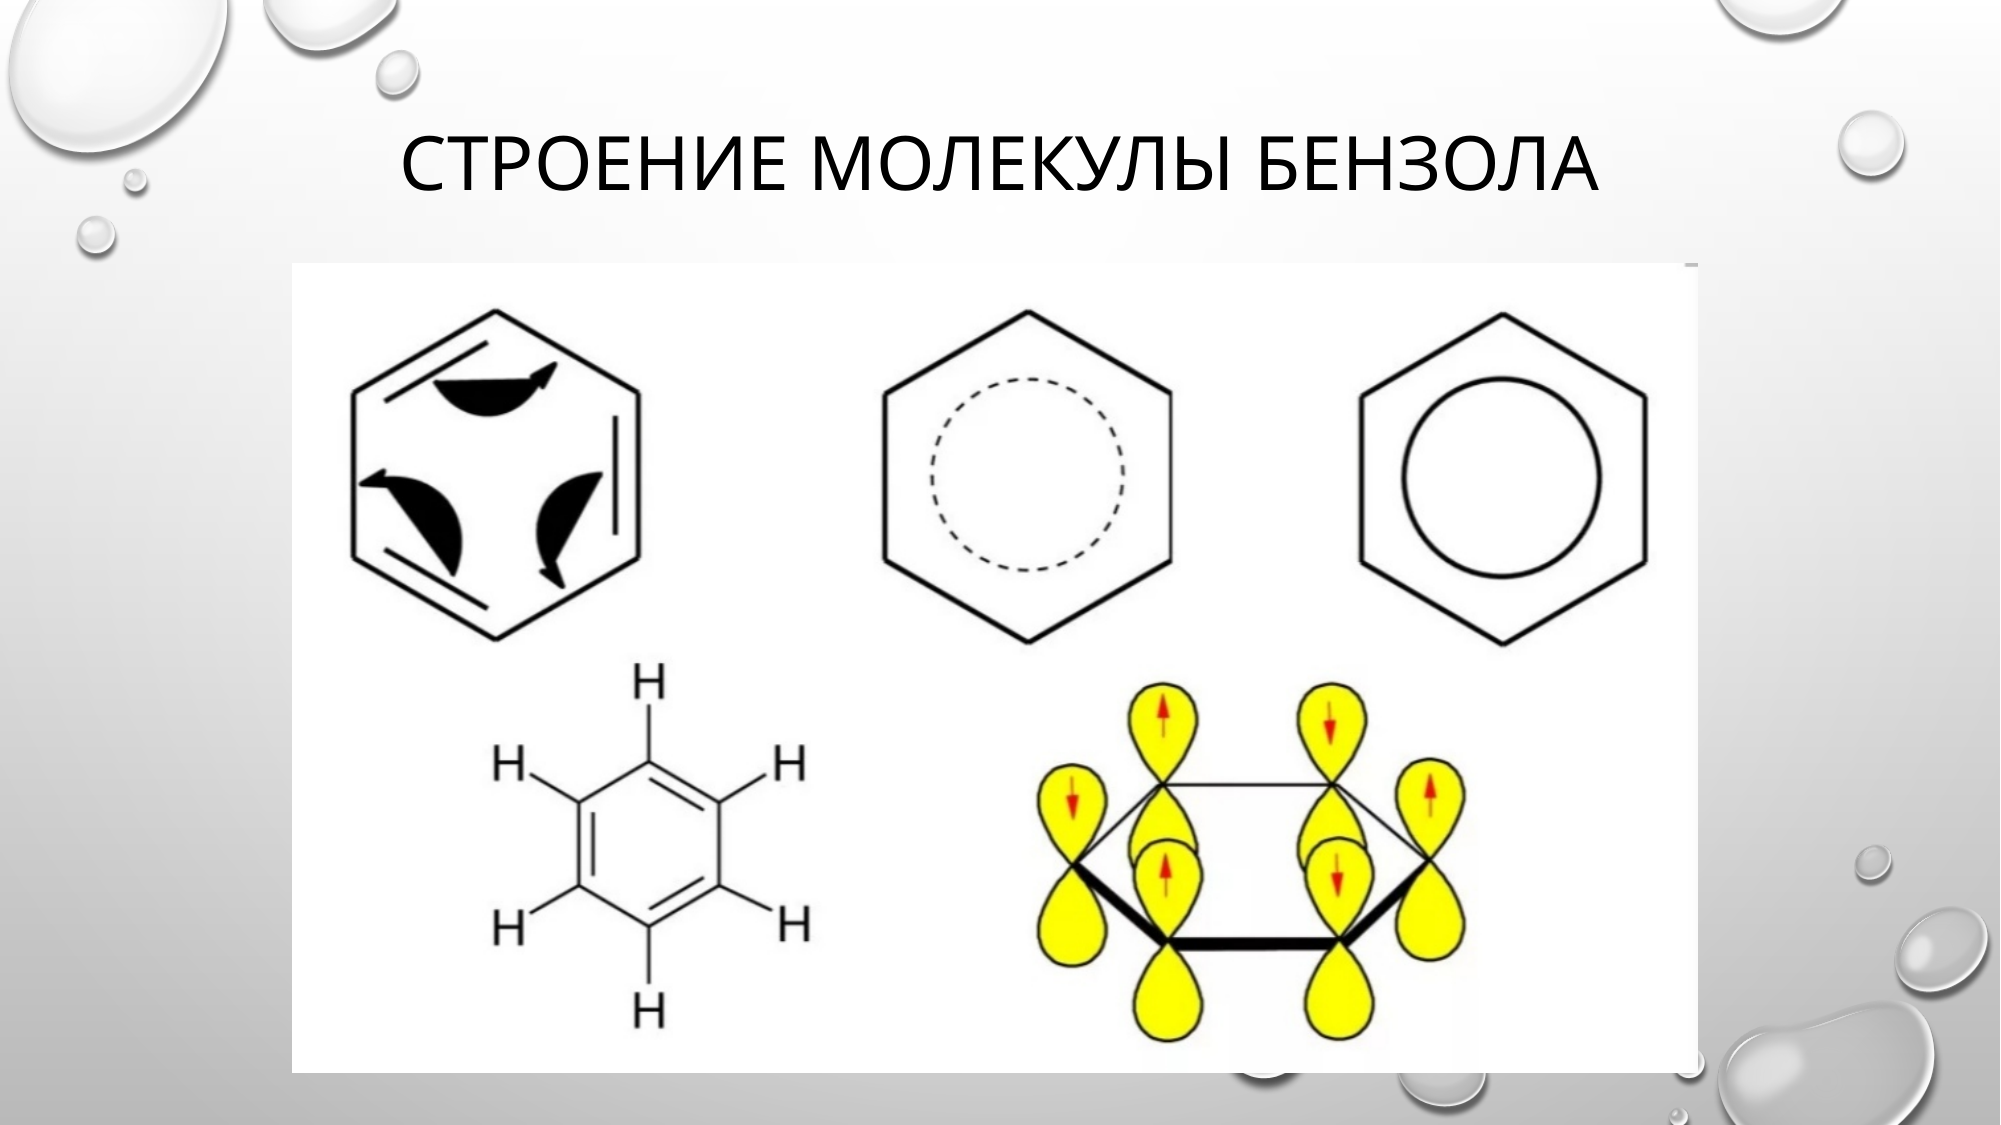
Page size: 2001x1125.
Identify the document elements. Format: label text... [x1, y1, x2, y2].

title Строение молекулы бензола [149, 101, 1851, 231]
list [292, 263, 1698, 1073]
picture [0, 0, 2000, 1125]
